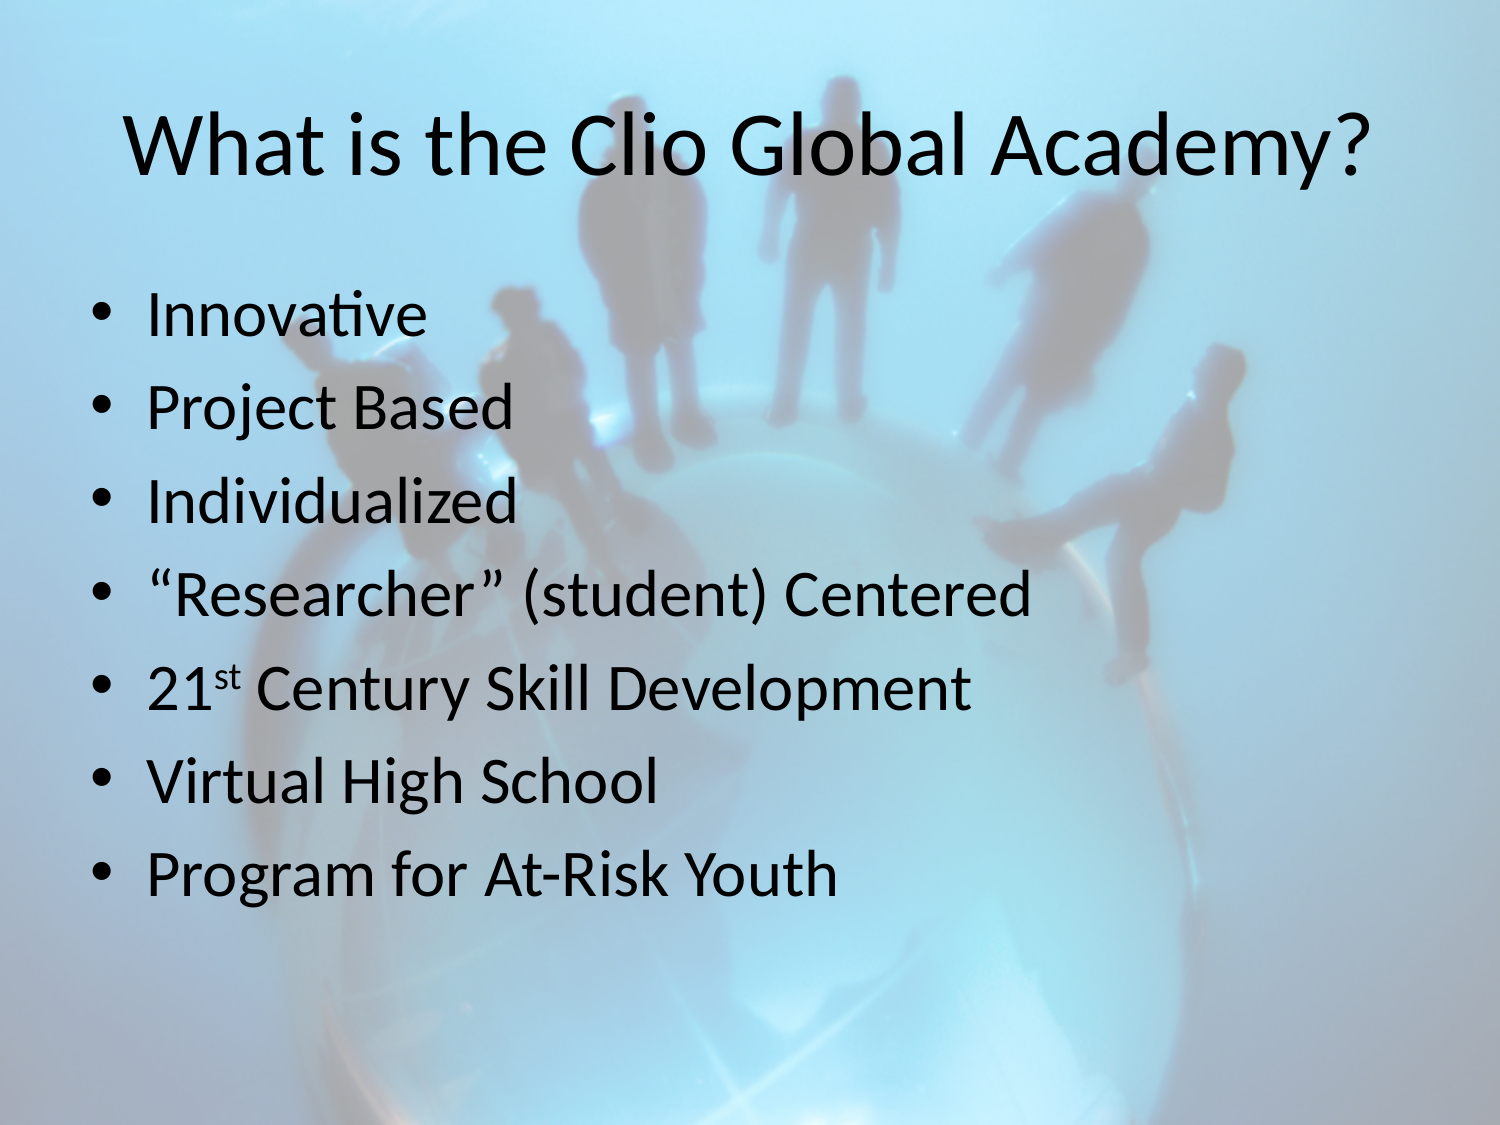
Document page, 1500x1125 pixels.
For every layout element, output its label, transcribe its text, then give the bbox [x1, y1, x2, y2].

title What is the Clio Global Academy? [75, 45, 1425, 233]
list Innovative Project Based Individualized “Researcher” (student) Centered 21st Century Skill Development Virtual High School Program for At-Risk Youth [75, 262, 1425, 1005]
